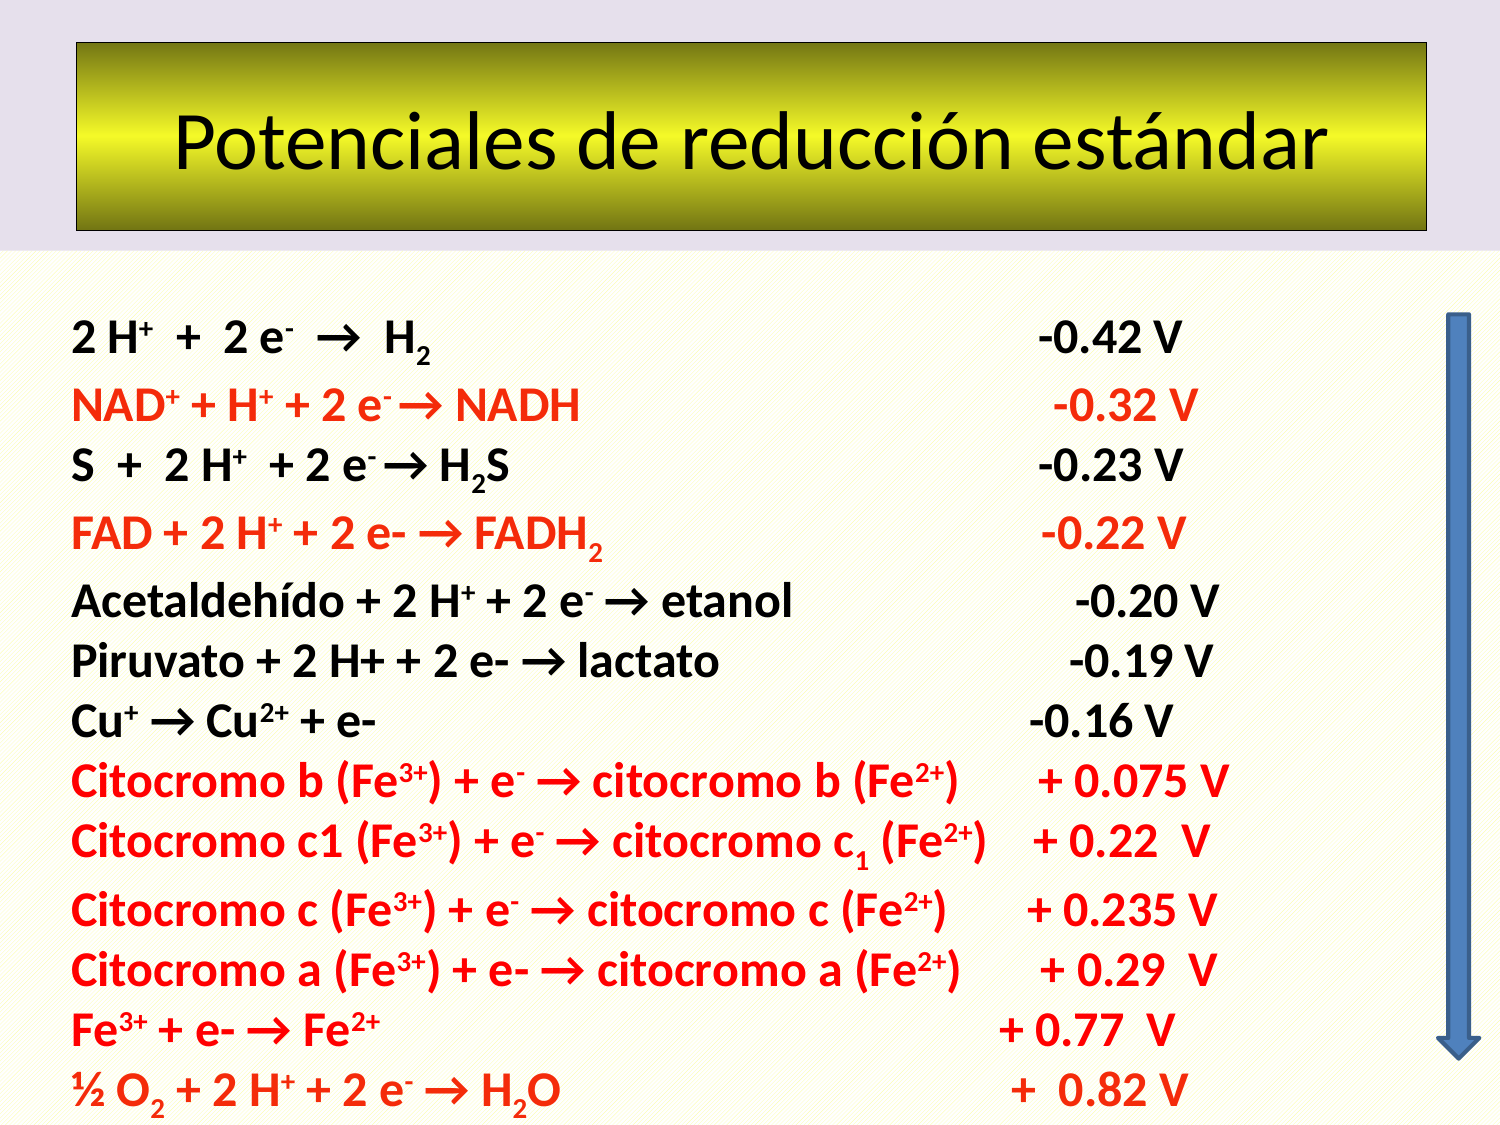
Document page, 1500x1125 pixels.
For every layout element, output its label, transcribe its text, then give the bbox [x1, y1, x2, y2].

text_box 2 H+ + 2 e- → H2 -0.42 V NAD+ + H+ + 2 e- → NADH -0.32 V S + 2 H+ + 2 e- → H2S -0.23 V FAD + 2 H+ + 2 e- → FADH2 -0.22 V Acetaldehído + 2 H+ + 2 e- → etanol -0.20 V Piruvato + 2 H+ + 2 e- → lactato -0.19 V Cu+ → Cu2+ + e- -0.16 V Citocromo b (Fe3+) + e- → citocromo b (Fe2+) + 0.075 V Citocromo c1 (Fe3+) + e- → citocromo c1 (Fe2+) + 0.22 V Citocromo c (Fe3+) + e- → citocromo c (Fe2+) + 0.235 V Citocromo a (Fe3+) + e- → citocromo a (Fe2+) + 0.29 V Fe3+ + e- → Fe2+ + 0.77 V ½ O2 + 2 H+ + 2 e- → H2O + 0.82 V [0, 250, 1500, 1125]
title Potenciales de reducción estándar [76, 42, 1427, 231]
text_box [1436, 312, 1482, 1061]
